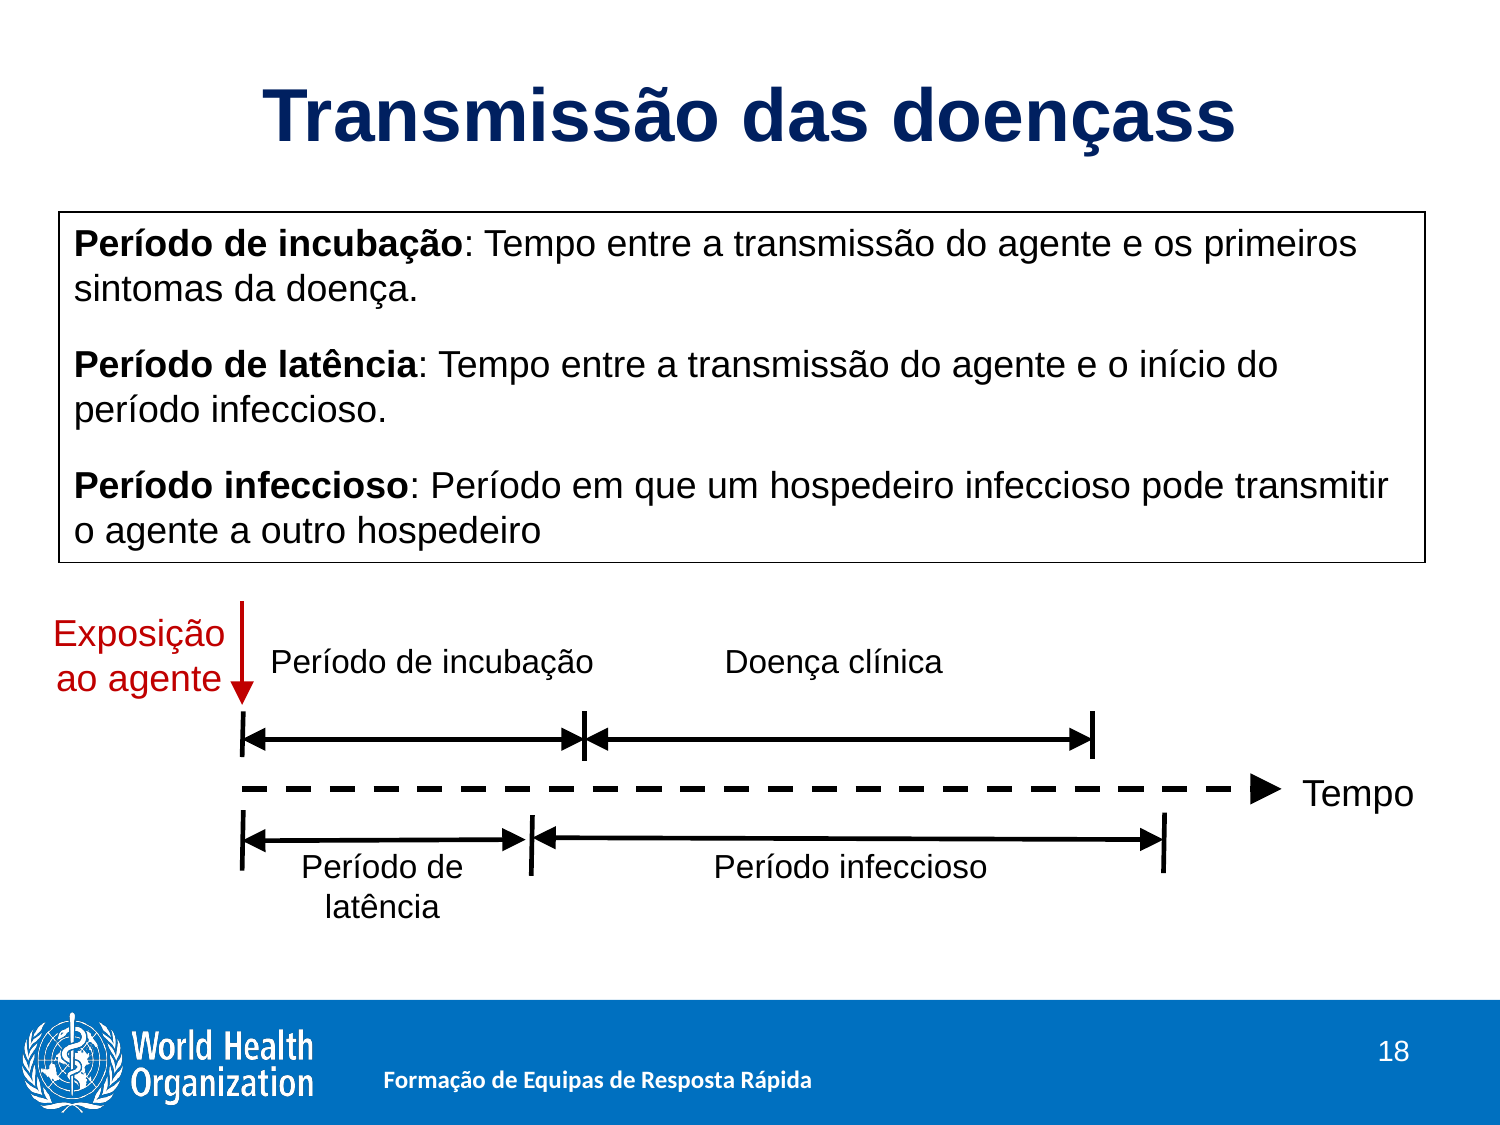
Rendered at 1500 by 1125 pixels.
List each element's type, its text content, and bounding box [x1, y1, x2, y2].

text_box Tempo [1281, 761, 1435, 822]
text_box Período de incubação [246, 633, 623, 688]
text_box Período de latência [239, 849, 526, 933]
slide_number 18 [1074, 1024, 1425, 1103]
picture [21, 1012, 313, 1113]
text_box Exposiçãoao agente [35, 601, 241, 707]
text_box Doença clínica [667, 633, 1001, 688]
text_box Período infeccioso [623, 849, 1078, 893]
list Período de incubação: Tempo entre a transmissão do agente e os primeiros sintomas da doença. Período de latência: Tempo entre a transmissão do agente e o início do período infeccioso. Período infeccioso: Período em que um hospedeiro infeccioso pode transmitir o agente a outro hospedeiro [58, 211, 1426, 563]
title Transmissão das doençass [0, 30, 1500, 193]
